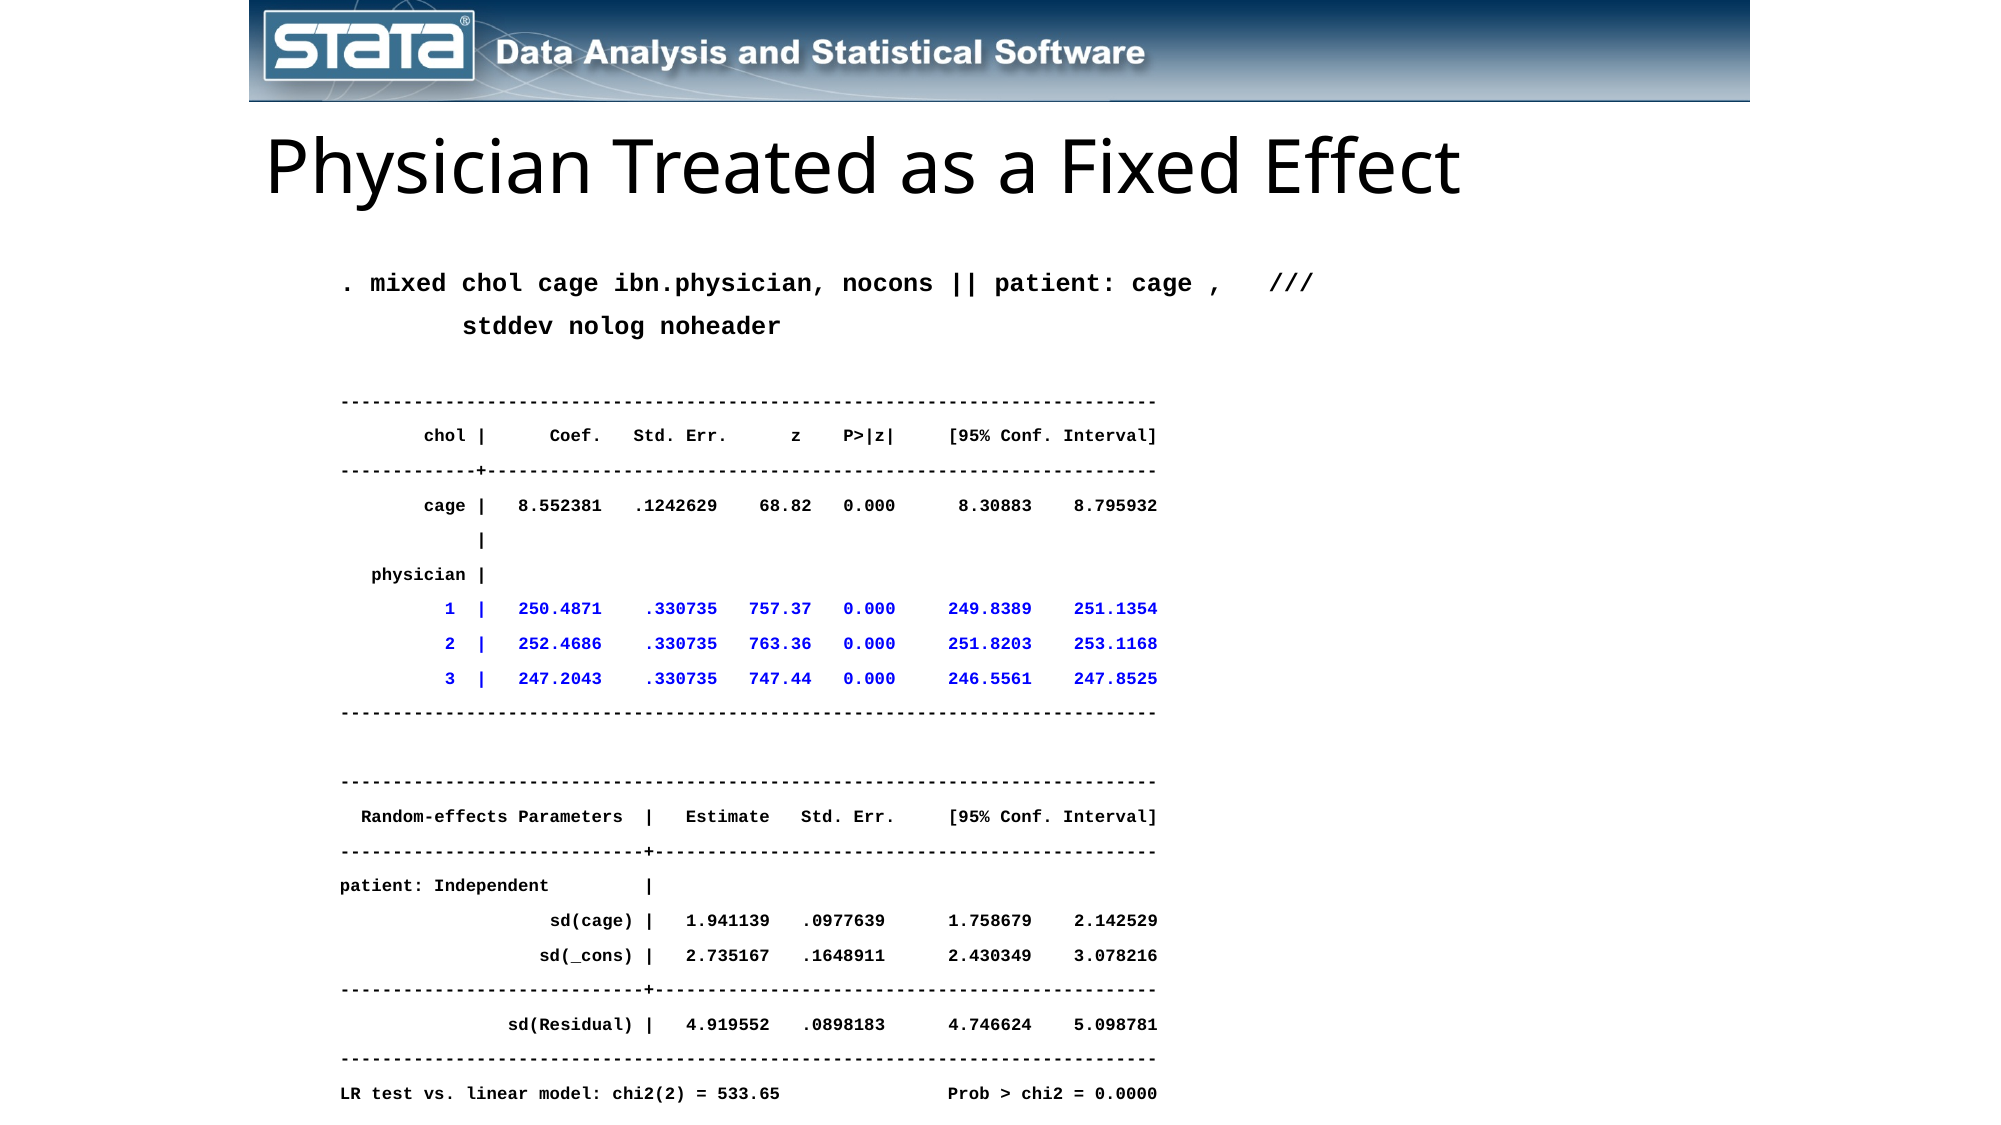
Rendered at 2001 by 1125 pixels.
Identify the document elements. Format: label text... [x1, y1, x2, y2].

title Physician Treated as a Fixed Effect [249, 102, 1750, 238]
picture [249, 0, 1750, 102]
list . mixed chol cage ibn.physician, nocons || patient: cage , /// stddev nolog noheader ------------------------------------------------------------------------------ chol | Coef. Std. Err. z P>|z| [95% Conf. Interval] -------------+---------------------------------------------------------------- cage | 8.552381 .1242629 68.82 0.000 8.30883 8.795932 | physician | 1 | 250.4871 .330735 757.37 0.000 249.8389 251.1354 2 | 252.4686 .330735 763.36 0.000 251.8203 253.1168 3 | 247.2043 .330735 747.44 0.000 246.5561 247.8525 ------------------------------------------------------------------------------ ------------------------------------------------------------------------------ Random-effects Parameters | Estimate Std. Err. [95% Conf. Interval] -----------------------------+------------------------------------------------ patient: Independent | sd(cage) | 1.941139 .0977639 1.758679 2.142529 sd(_cons) | 2.735167 .1648911 2.430349 3.078216 -----------------------------+------------------------------------------------ sd(Residual) | 4.919552 .0898183 4.746624 5.098781 ------------------------------------------------------------------------------ LR test vs. linear model: chi2(2) = 533.65 Prob > chi2 = 0.0000 [324, 262, 1738, 1113]
